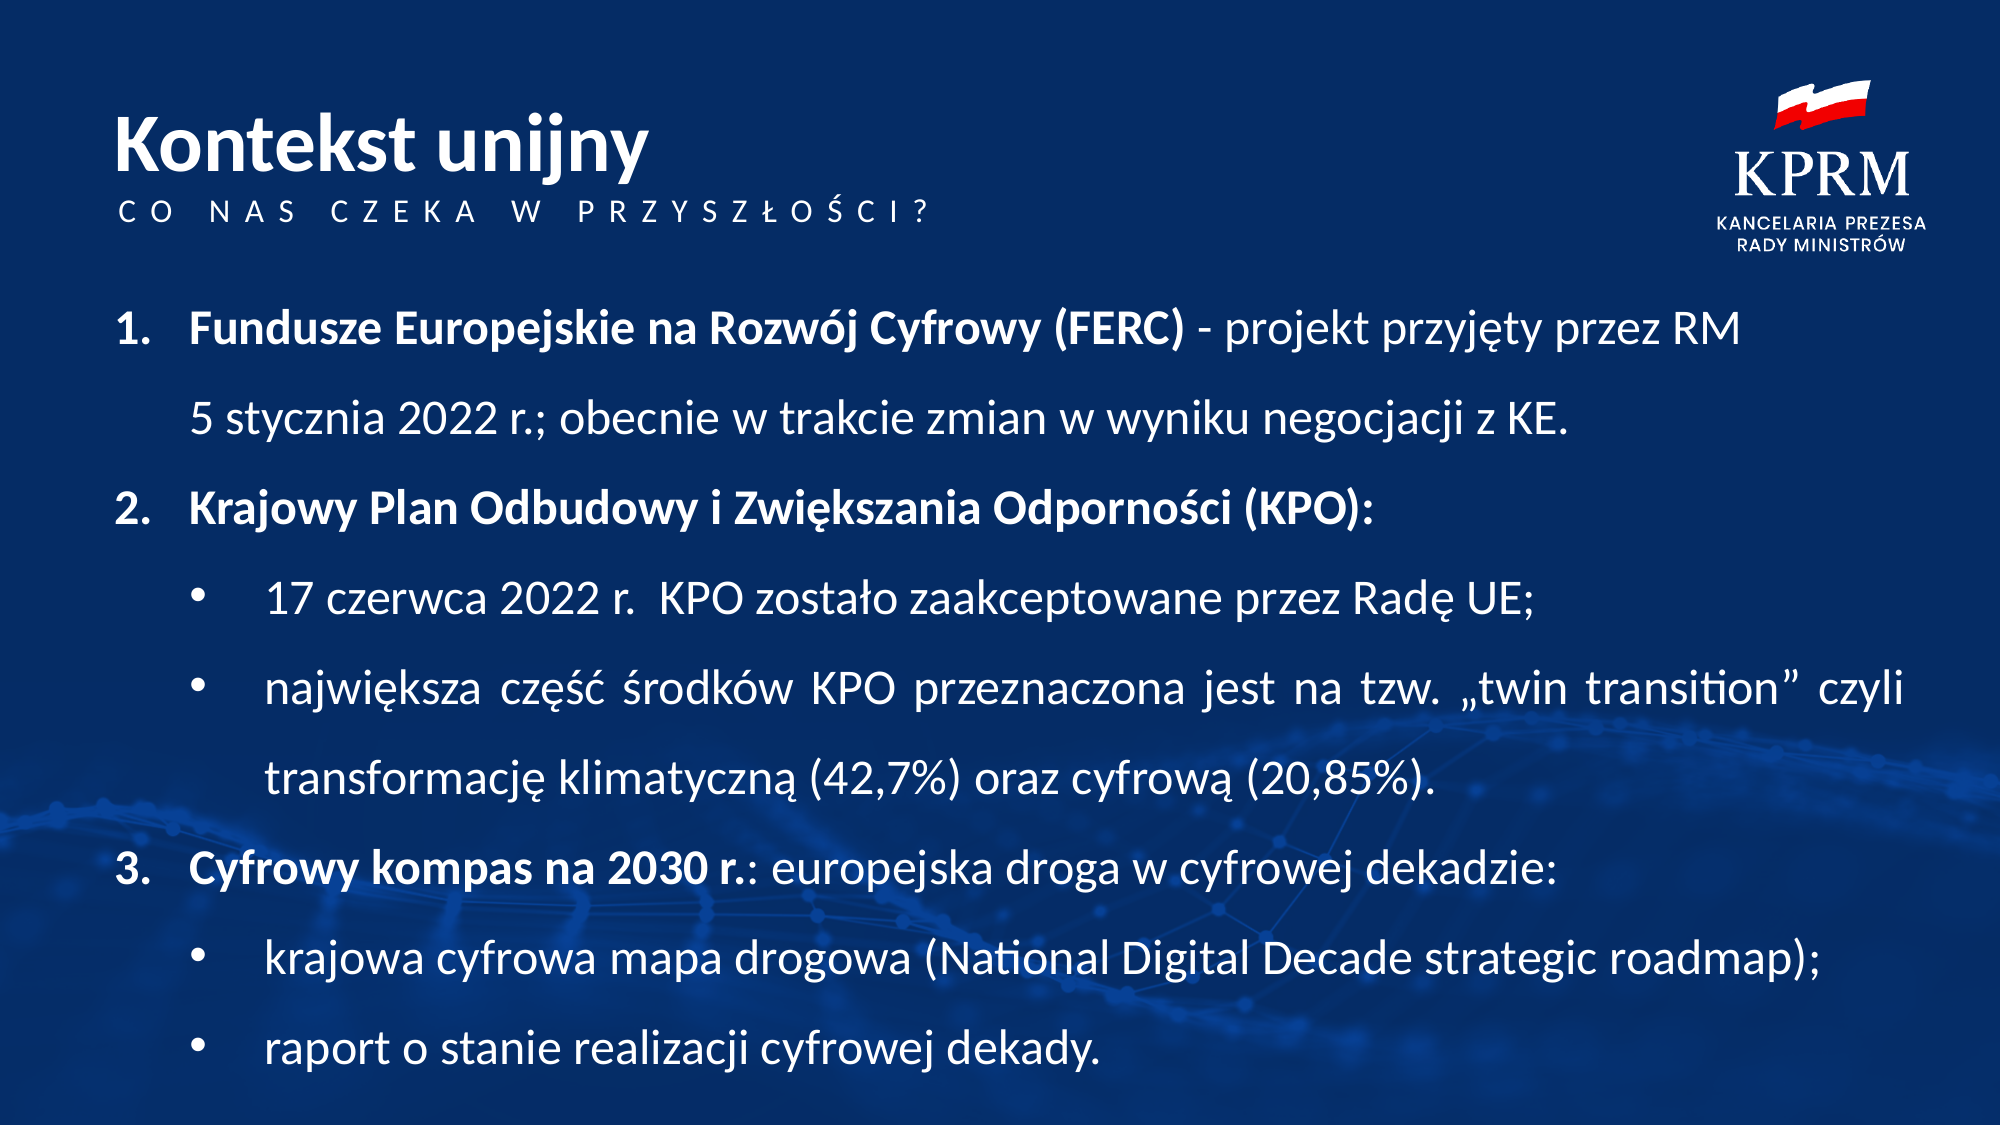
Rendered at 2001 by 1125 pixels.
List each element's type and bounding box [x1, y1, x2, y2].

picture [1701, 46, 1942, 285]
text_box [0, 0, 2000, 1125]
